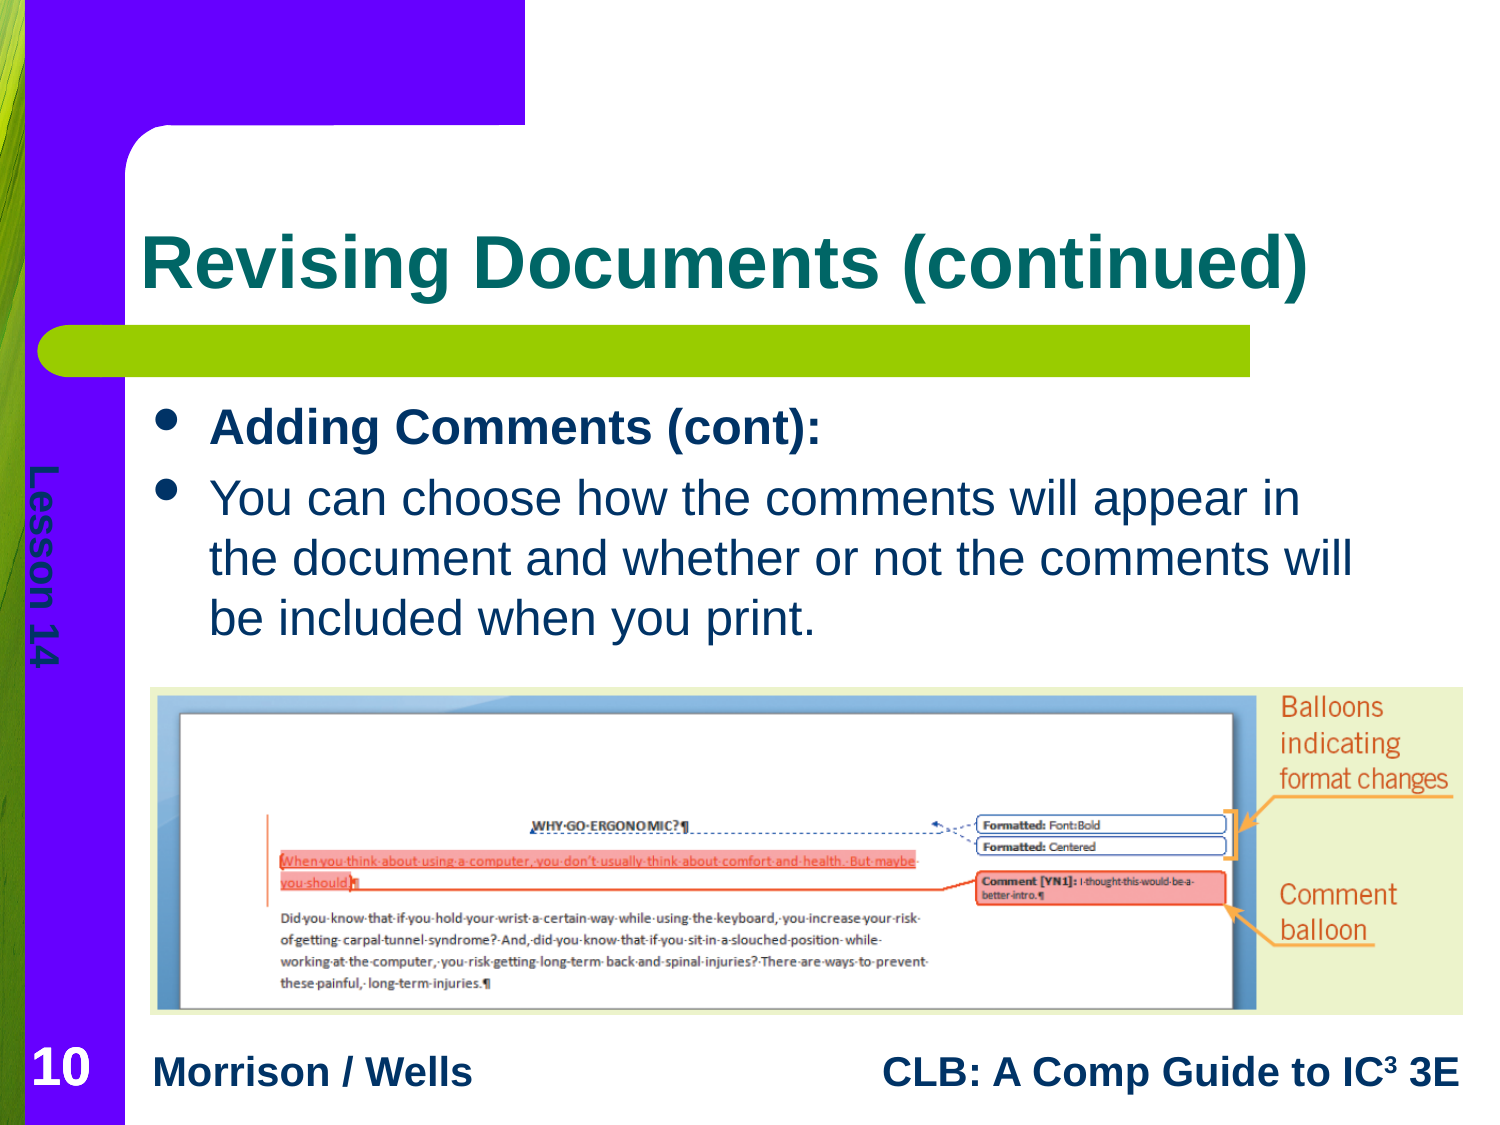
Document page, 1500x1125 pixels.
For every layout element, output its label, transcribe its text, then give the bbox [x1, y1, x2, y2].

picture [149, 687, 1463, 1016]
list Adding Comments (cont): You can choose how the comments will appear in the document and whether or not the comments will be included when you print. [137, 387, 1388, 1013]
text_box 10 [13, 1023, 111, 1105]
title Revising Documents (continued) [124, 124, 1426, 313]
picture [0, 0, 25, 1125]
